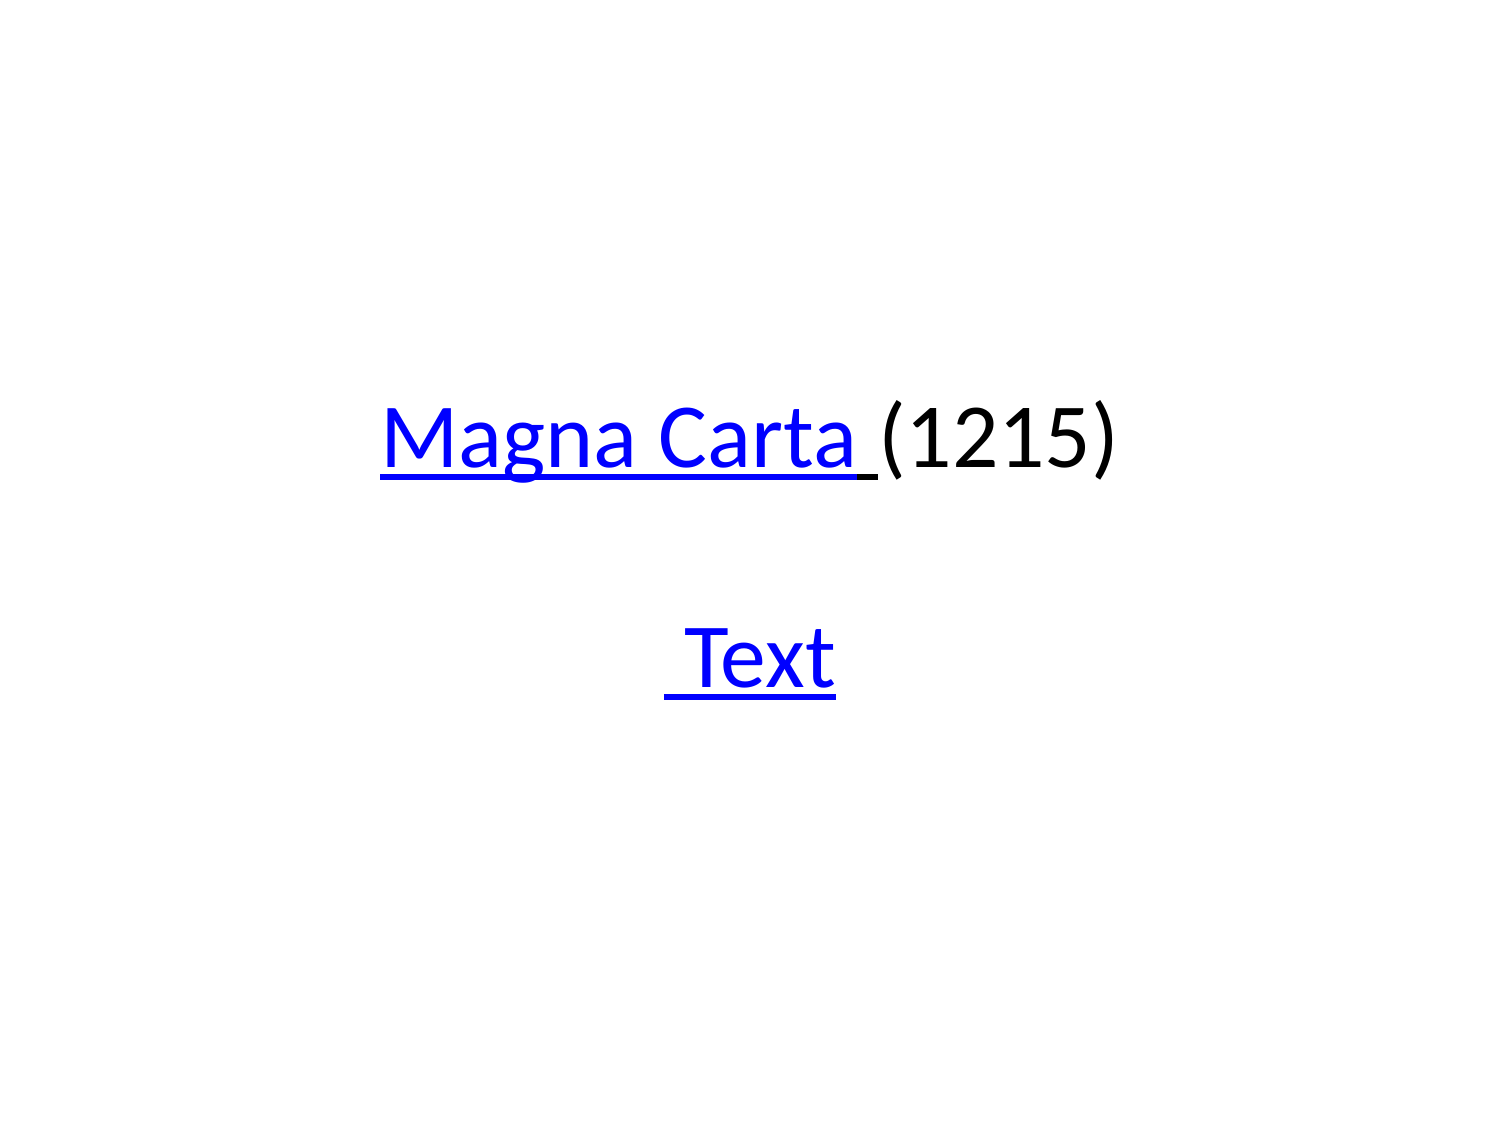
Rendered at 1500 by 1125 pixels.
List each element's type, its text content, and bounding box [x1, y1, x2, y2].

title Magna Carta (1215) Text [74, 44, 1426, 1038]
